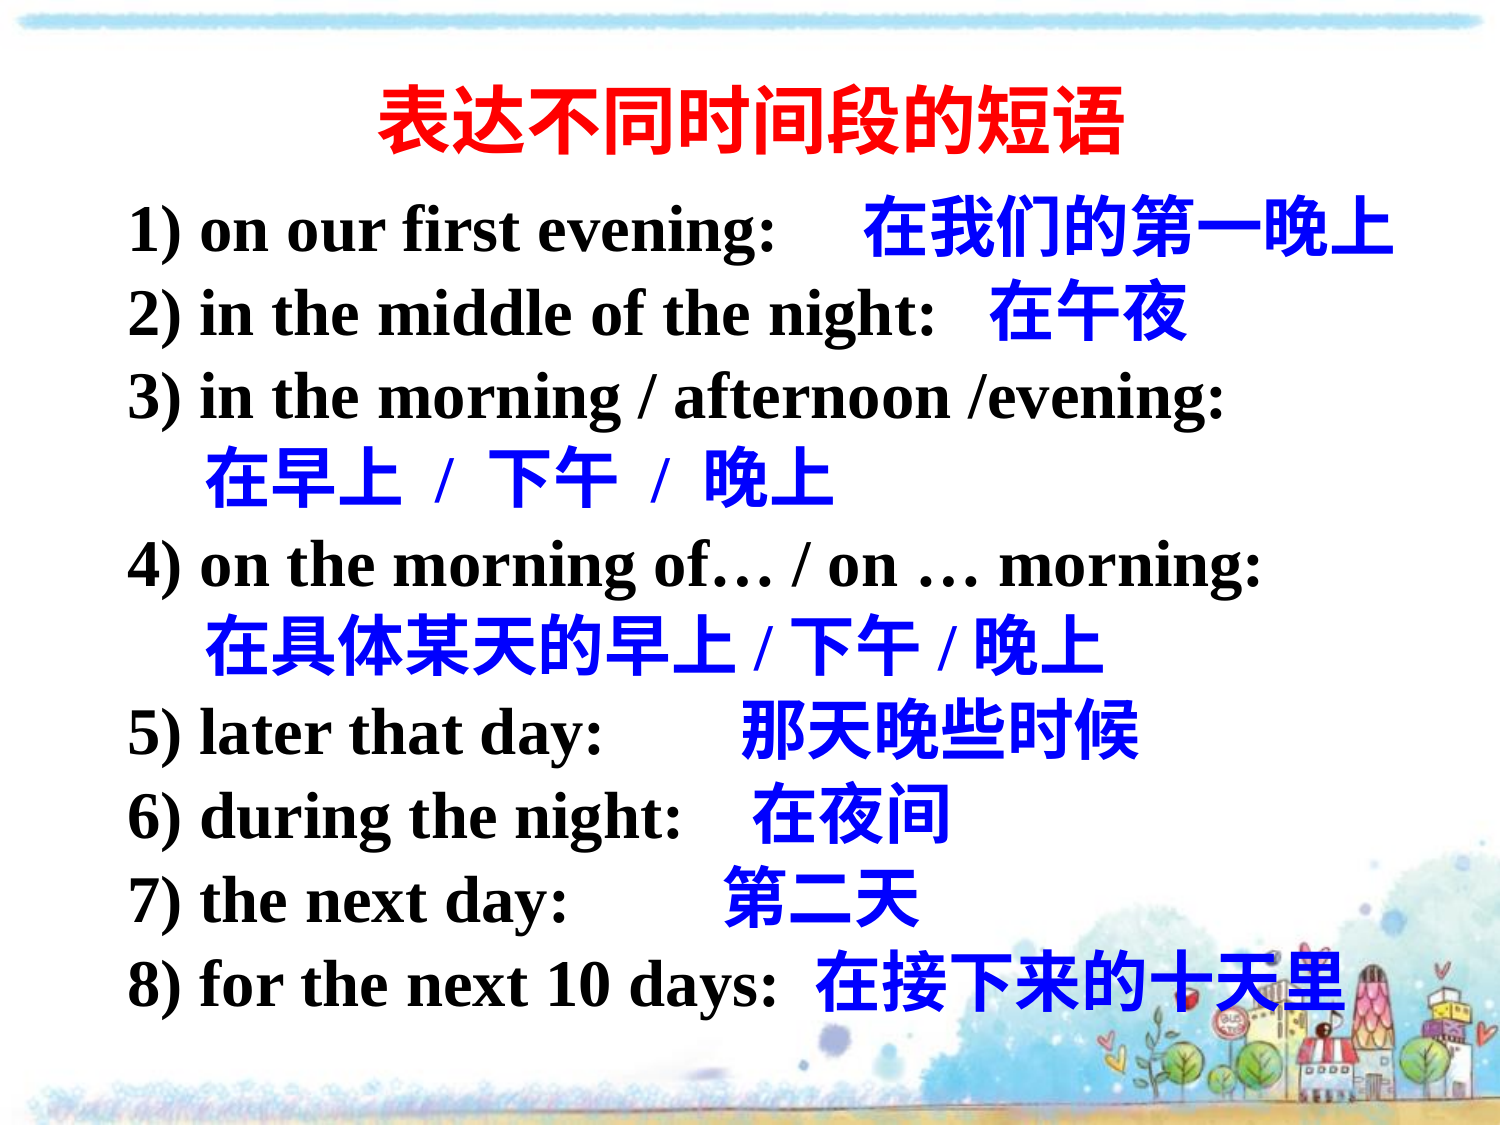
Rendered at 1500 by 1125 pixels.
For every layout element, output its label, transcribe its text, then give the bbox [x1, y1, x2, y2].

text_box 1) on our first evening: 在我们的第一晚上 2) in the middle of the night: 在午夜 3) in the morning / afternoon /evening: 在早上 / 下午 / 晚上 4) on the morning of… / on … morning: 在具体某天的早上/下午/晚上 5) later that day: 那天晚些时候 6) during the night: 在夜间 7) the next day: 第二天 8) for the next 10 days: 在接下来的十天里 [112, 172, 1459, 1027]
picture [0, 0, 1500, 1125]
text_box 表达不同时间段的短语 [361, 66, 1142, 172]
